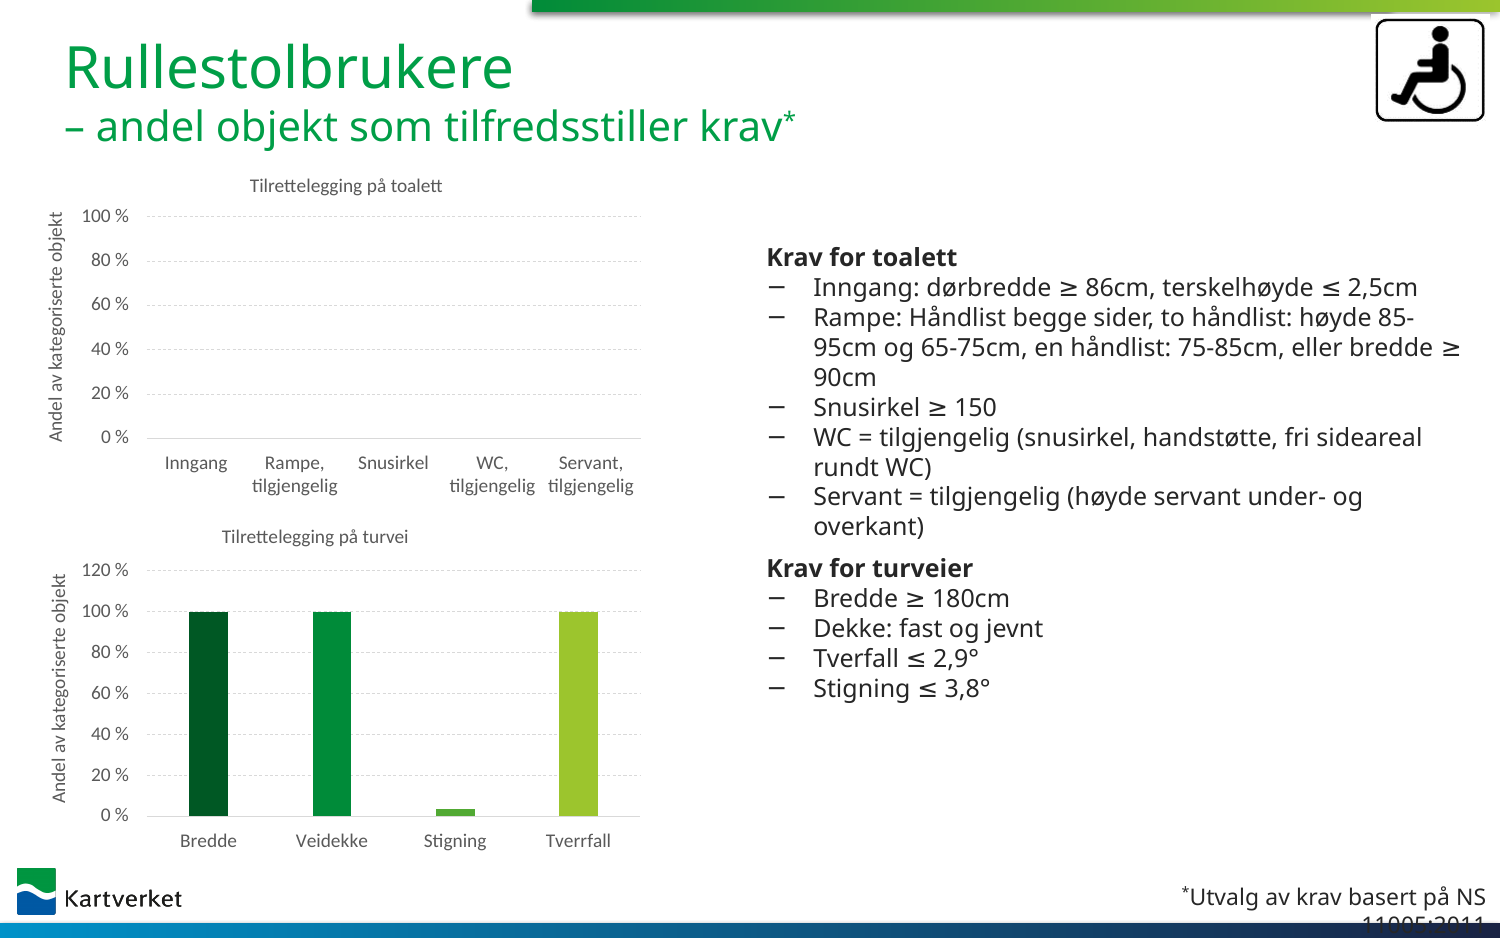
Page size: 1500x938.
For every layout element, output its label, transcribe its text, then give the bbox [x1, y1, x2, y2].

picture [41, 520, 652, 859]
text_box Krav for turveier Bredde ≥ 180cm Dekke: fast og jevnt Tverfall ≤ 2,9° Stigning ≤ 3,8° [751, 545, 1483, 710]
picture [41, 166, 652, 505]
text_box *Utvalg av krav basert på NS 11005:2011 [1068, 873, 1500, 938]
text_box Rullestolbrukere – andel objekt som tilfredsstiller krav* [49, 14, 1431, 158]
text_box Krav for toalett Inngang: dørbredde ≥ 86cm, terskelhøyde ≤ 2,5cm Rampe: Håndlist begge sider, to håndlist: høyde 85-95cm og 65-75cm, en håndlist: 75-85cm, eller bredde ≥ 90cm Snusirkel ≥ 150 WC = tilgjengelig (snusirkel, handstøtte, fri sideareal rundt WC) Servant = tilgjengelig (høyde servant under- og overkant) [751, 234, 1483, 545]
picture [1371, 13, 1491, 127]
